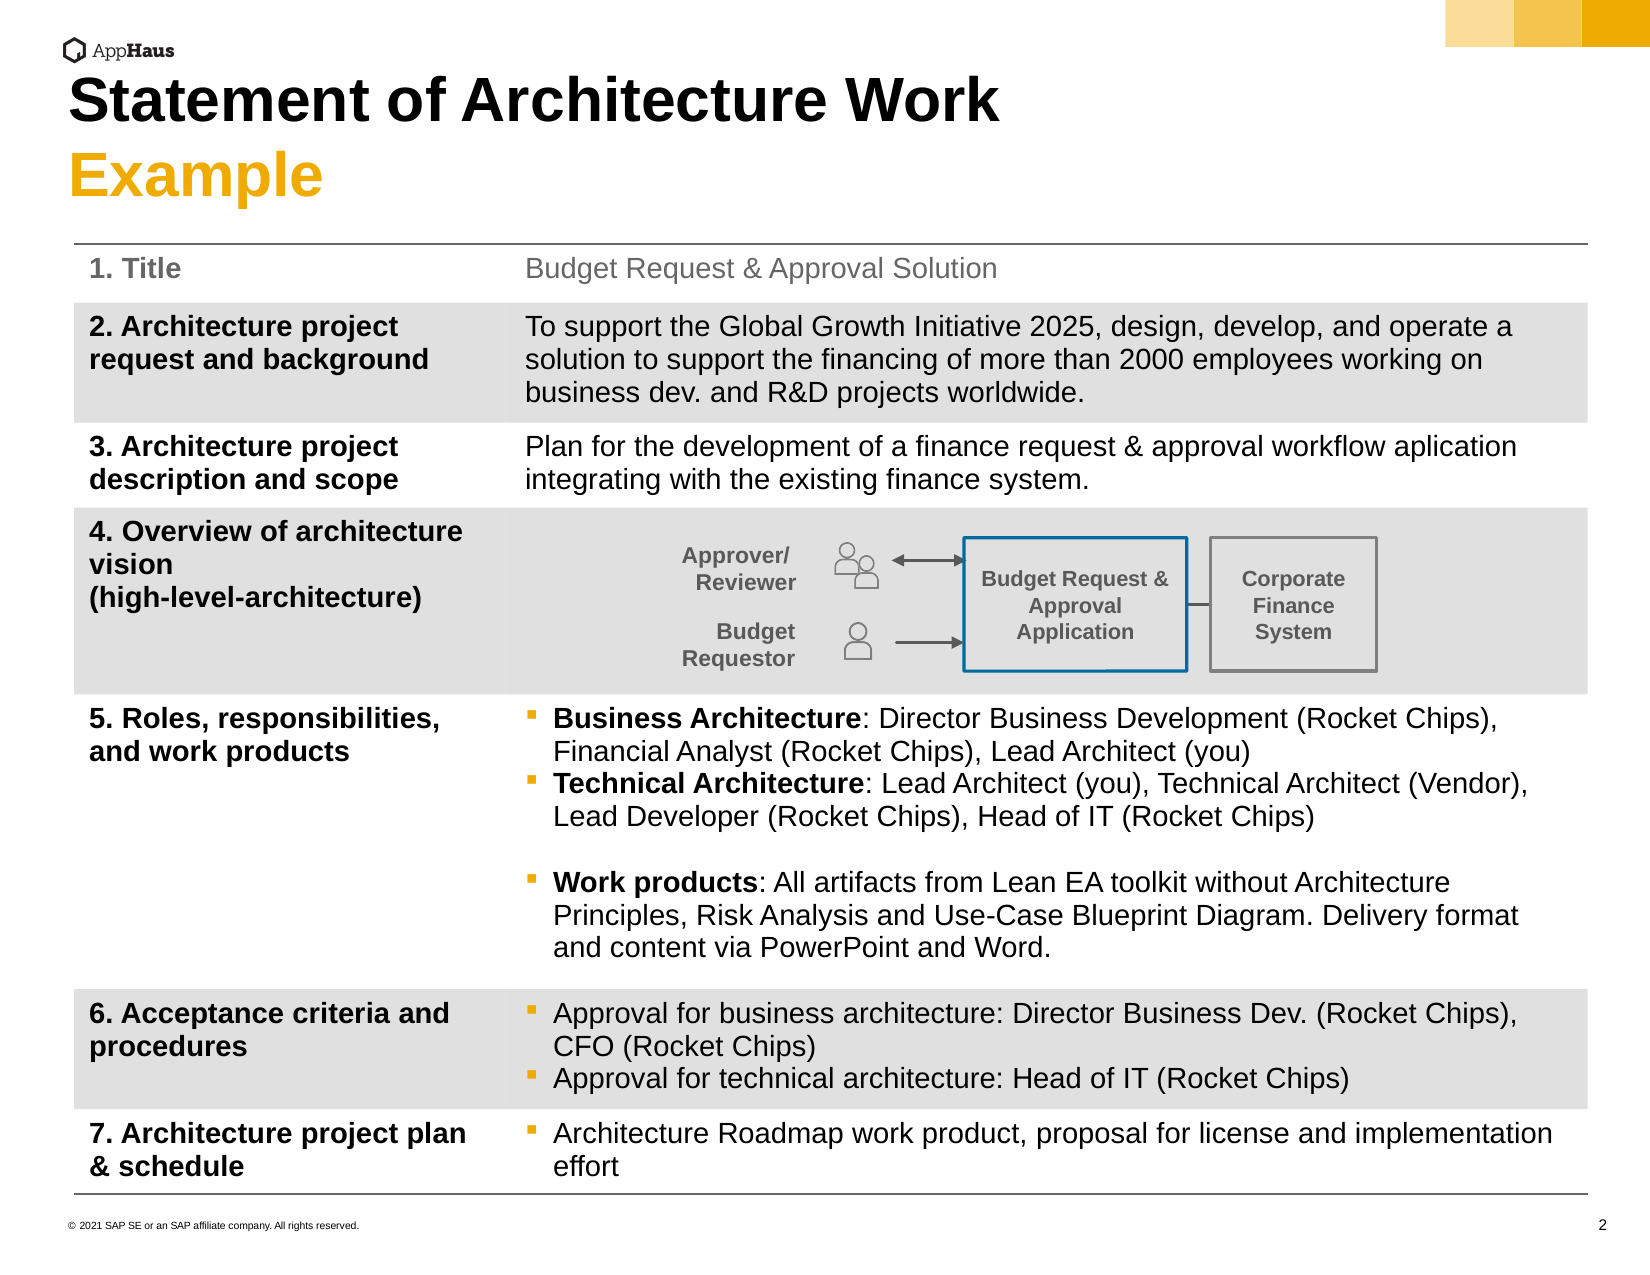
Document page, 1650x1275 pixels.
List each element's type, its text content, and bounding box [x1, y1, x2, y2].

picture [52, 31, 257, 76]
text_box Approver/ Reviewer [627, 515, 806, 618]
table_cell 3. Architecture project description and scope [74, 423, 510, 508]
text_box Budget Requestor [628, 603, 804, 684]
table_cell 6. Acceptance criteria and procedures [74, 989, 510, 1109]
table_cell Plan for the development of a finance request & approval workflow aplication integrating with the existing finance system. [510, 423, 1588, 508]
table_cell [510, 508, 1588, 694]
table_cell To support the Global Growth Initiative 2025, design, develop, and operate a solution to support the financing of more than 2000 employees working on business dev. and R&D projects worldwide. [510, 303, 1588, 423]
table_cell 4. Overview of architecture vision (high-level-architecture) [74, 508, 510, 694]
text_box Statement of Architecture Work Example [68, 59, 1074, 210]
text_box Budget Request & Approval Application [962, 536, 1189, 673]
table_header 1. Title [74, 245, 510, 303]
table_cell Business Architecture: Director Business Development (Rocket Chips), Financial Analyst (Rocket Chips), Lead Architect (you) Technical Architecture: Lead Architect (you), Technical Architect (Vendor), Lead Developer (Rocket Chips), Head of IT (Rocket Chips) Work products: All artifacts from Lean EA toolkit without Architecture Principles, Risk Analysis and Use-Case Blueprint Diagram. Delivery format and content via PowerPoint and Word. [510, 694, 1588, 989]
table_header Budget Request & Approval Solution [510, 245, 1588, 303]
table_cell 7. Architecture project plan & schedule [74, 1109, 510, 1193]
text_box Corporate Finance System [1209, 536, 1378, 673]
table_cell Approval for business architecture: Director Business Dev. (Rocket Chips), CFO (Rocket Chips) Approval for technical architecture: Head of IT (Rocket Chips) [510, 989, 1588, 1109]
table_cell Architecture Roadmap work product, proposal for license and implementation effort [510, 1109, 1588, 1193]
picture [830, 542, 883, 589]
table_cell 5. Roles, responsibilities, and work products [74, 694, 510, 989]
table_cell 2. Architecture project request and background [74, 303, 510, 423]
picture [839, 622, 878, 661]
